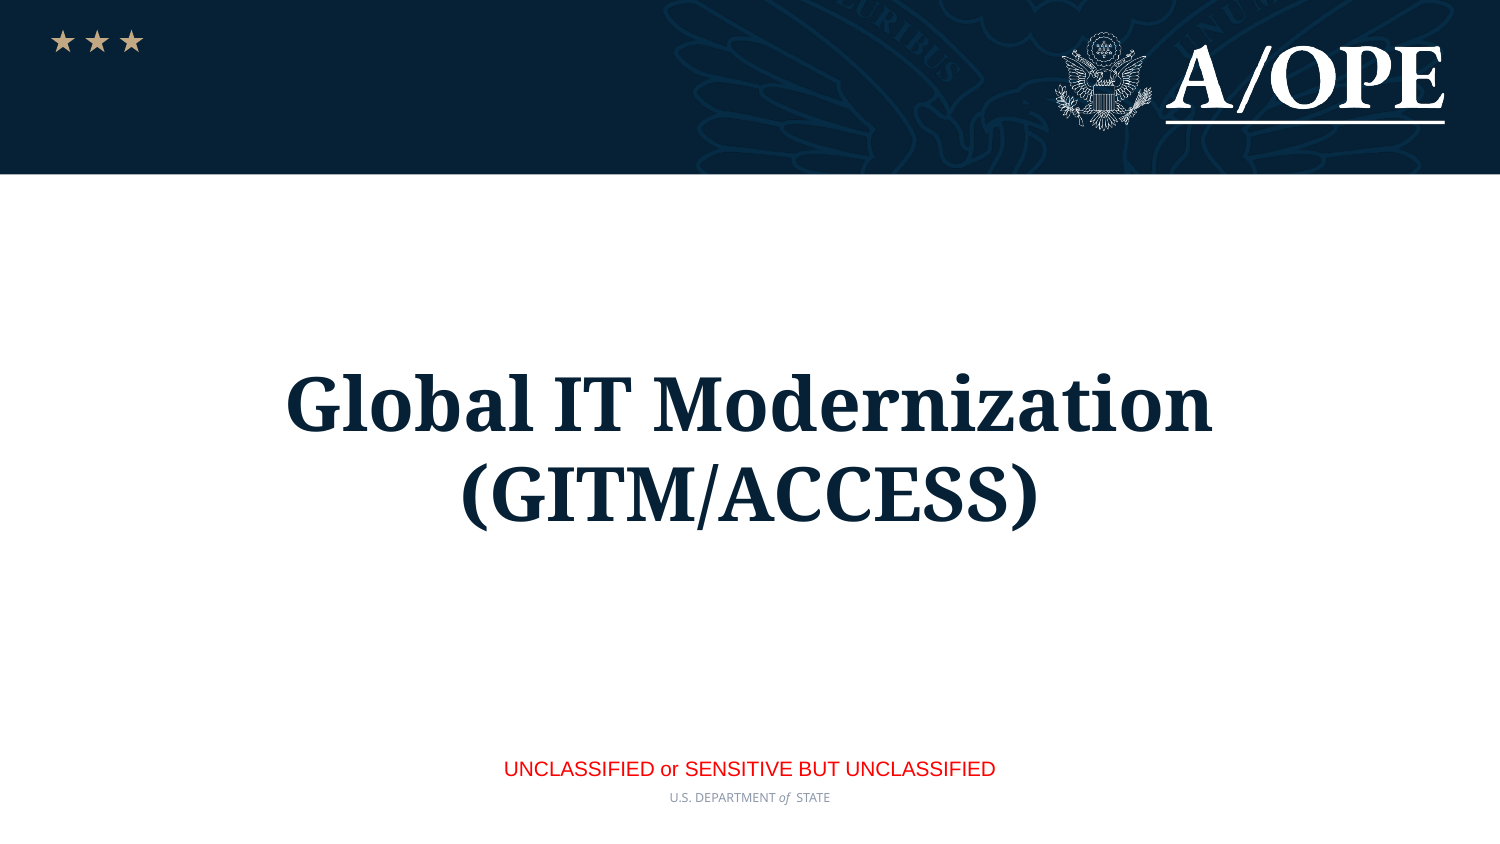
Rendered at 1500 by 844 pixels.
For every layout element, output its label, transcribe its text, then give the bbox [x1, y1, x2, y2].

text_box UNCLASSIFIED or SENSITIVE BUT UNCLASSIFIED [489, 747, 1011, 788]
title Global IT Modernization (GITM/ACCESS) [51, 377, 1449, 516]
picture [587, 0, 1500, 174]
